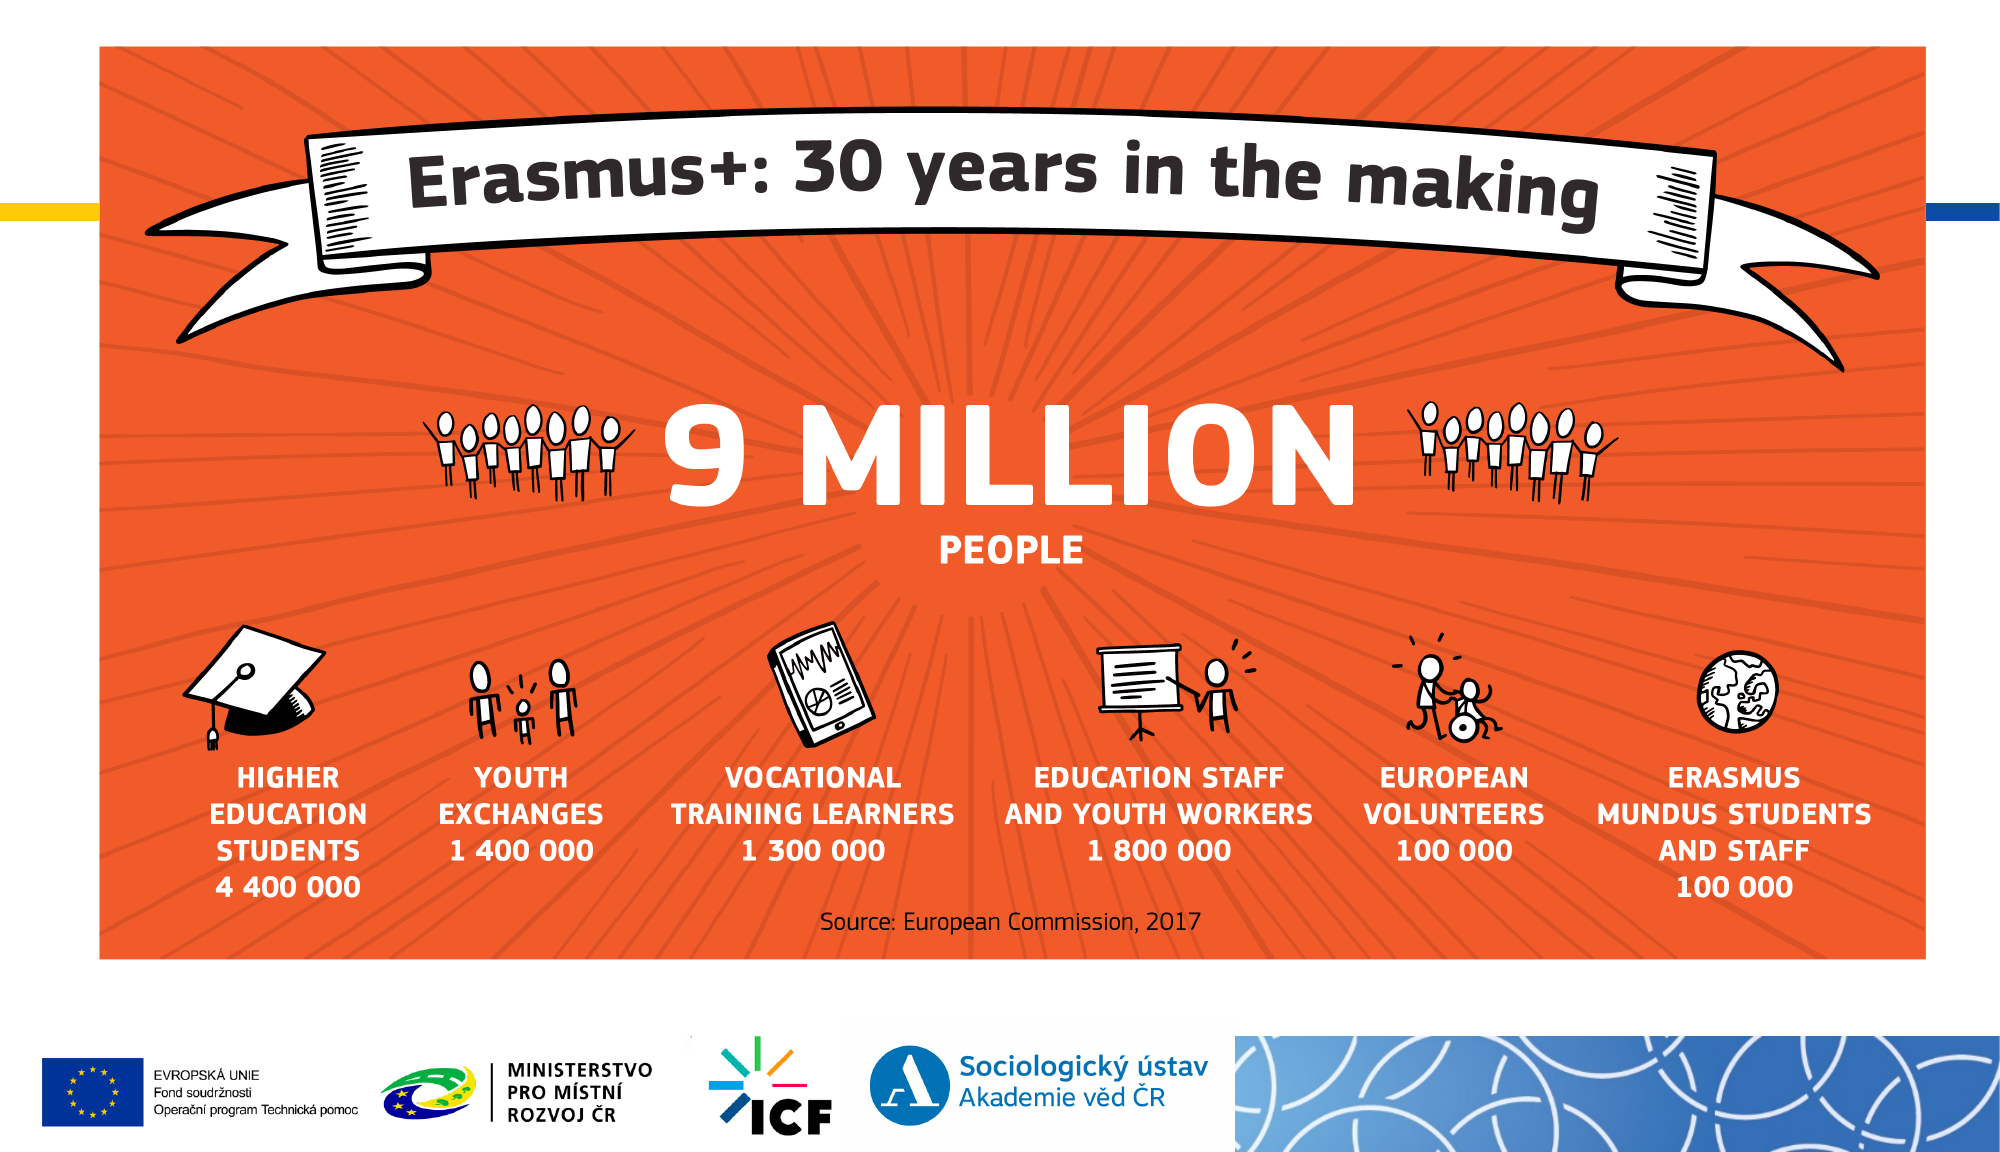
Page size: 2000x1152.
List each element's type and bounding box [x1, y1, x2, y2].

picture [680, 1018, 2000, 1152]
picture [19, 1035, 674, 1149]
list [99, 45, 1926, 960]
picture [0, 203, 99, 221]
picture [1926, 203, 2000, 221]
